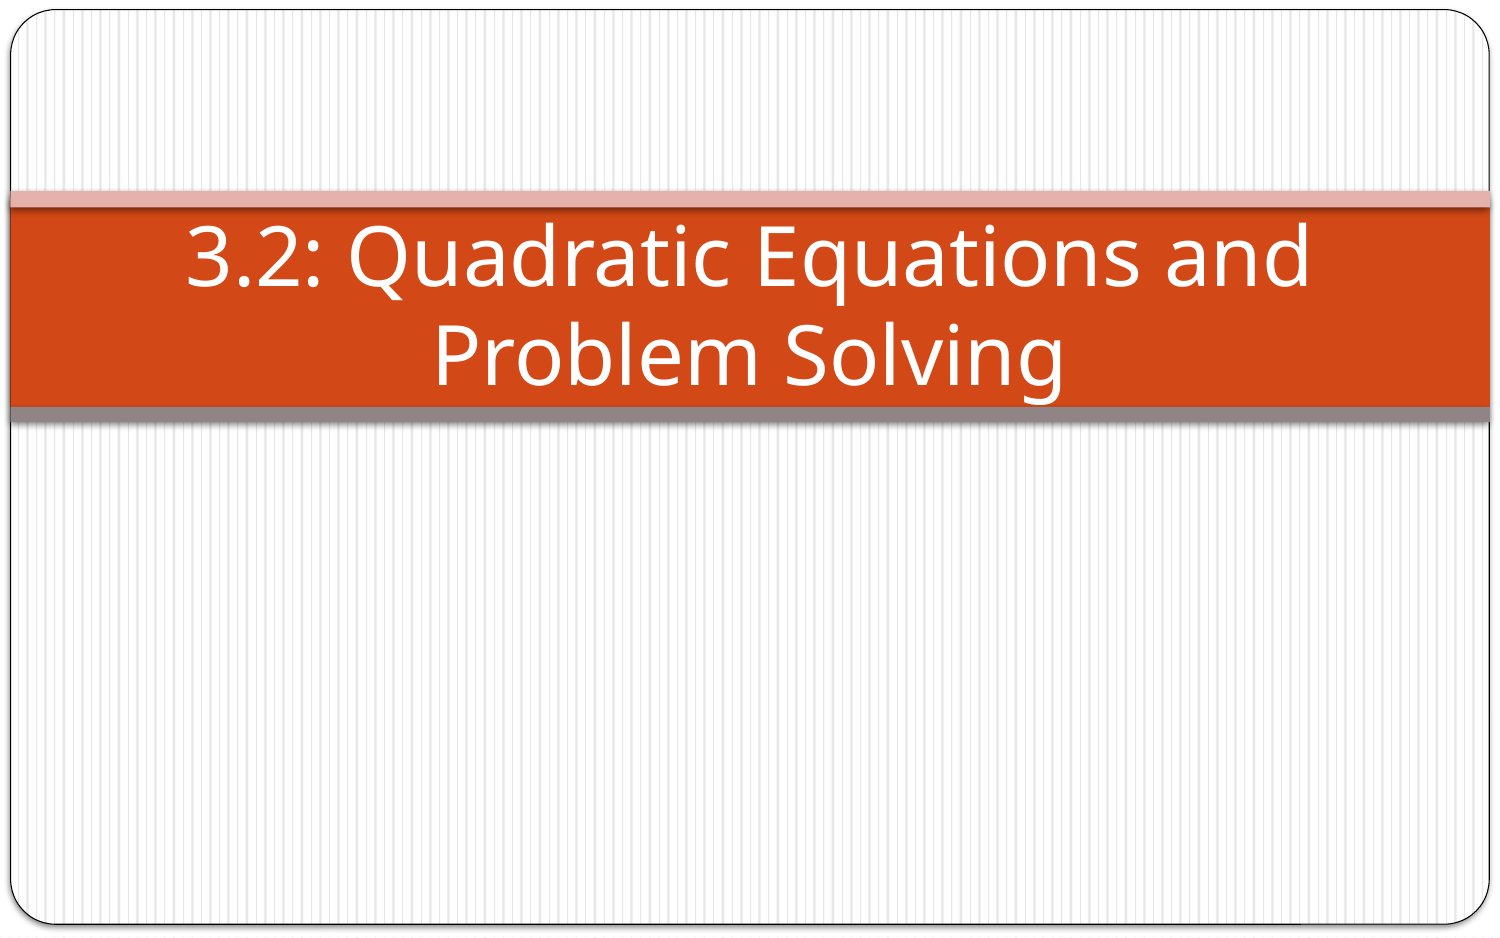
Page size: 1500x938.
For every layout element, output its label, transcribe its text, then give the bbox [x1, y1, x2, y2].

title 3.2: Quadratic Equations and Problem Solving [74, 205, 1426, 408]
